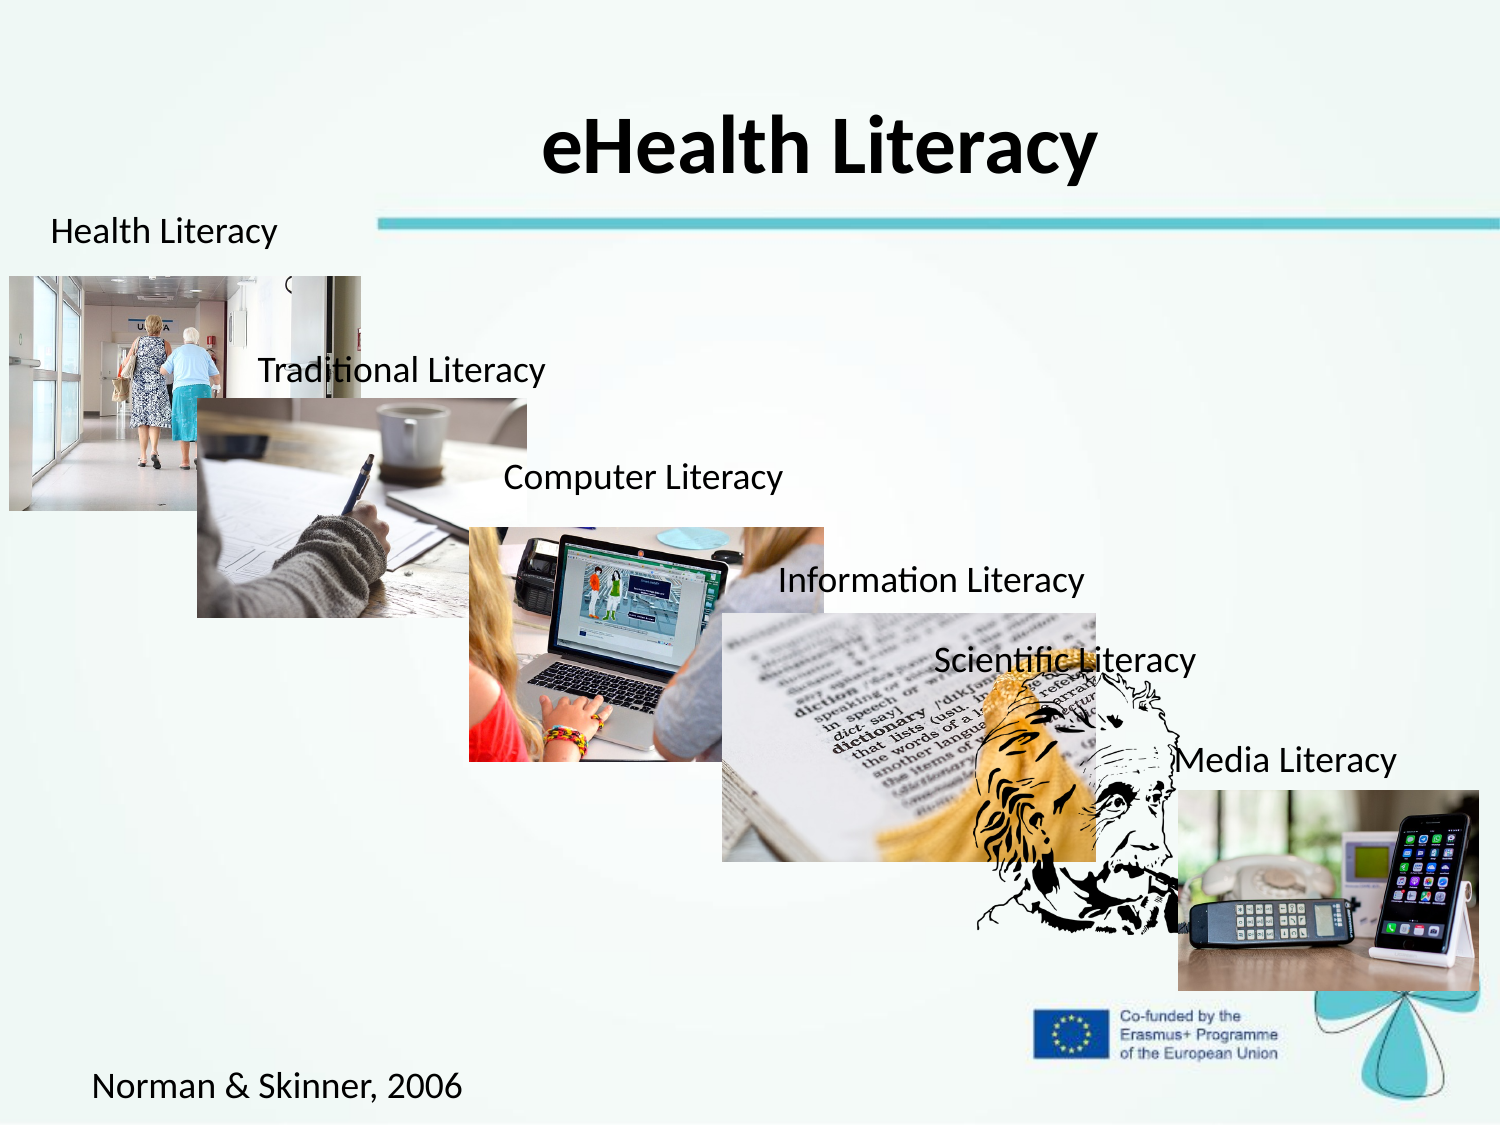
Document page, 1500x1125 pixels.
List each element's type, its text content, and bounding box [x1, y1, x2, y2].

picture [0, 0, 1500, 1125]
text_box Norman & Skinner, 2006 [76, 1053, 513, 1114]
text_box Media Literacy [1217, 727, 1500, 788]
text_box Health Literacy [35, 198, 479, 259]
text_box Traditional Literacy [366, 337, 585, 397]
text_box Information Literacy [829, 547, 1105, 608]
text_box eHealth Literacy [526, 82, 1500, 198]
text_box Scientific Literacy [1099, 627, 1261, 688]
text_box Computer Literacy [532, 444, 831, 505]
